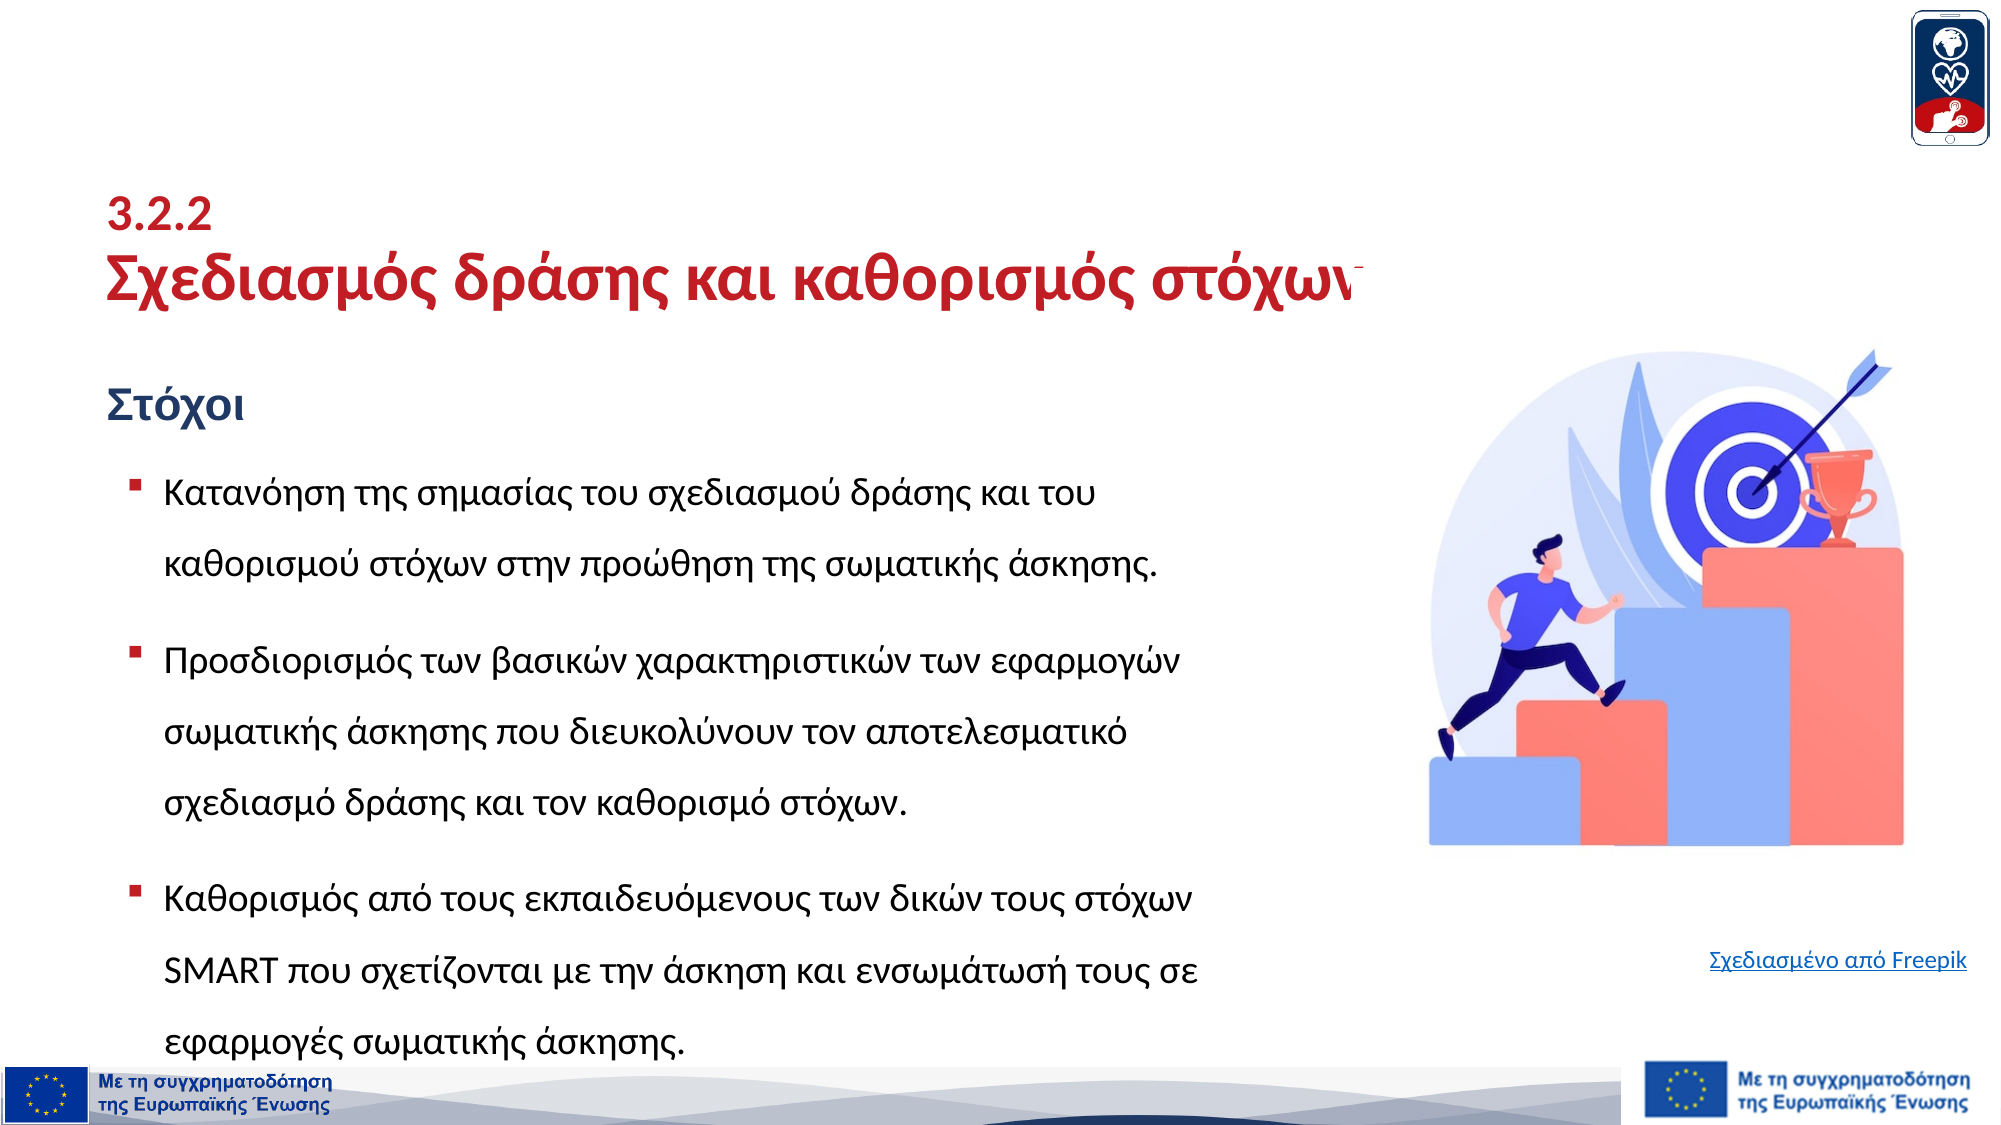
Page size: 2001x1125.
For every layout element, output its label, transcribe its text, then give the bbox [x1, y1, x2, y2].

picture [0, 1043, 2001, 1125]
title 3.2.2 Σχεδιασμός δράσης και καθορισμός στόχων [91, 177, 1817, 324]
list Στόχοι [91, 354, 938, 437]
list Κατανόηση της σημασίας του σχεδιασμού δράσης και του καθορισμού στόχων στην προώθηση της σωματικής άσκησης. Προσδιορισμός των βασικών χαρακτηριστικών των εφαρμογών σωματικής άσκησης που διευκολύνουν τον αποτελεσματικό σχεδιασμό δράσης και τον καθορισμό στόχων. Καθορισμός από τους εκπαιδευόμενους των δικών τους στόχων SMART που σχετίζονται με την άσκηση και ενσωμάτωσή τους σε εφαρμογές σωματικής άσκησης. [111, 434, 1282, 1093]
picture [1911, 10, 1990, 146]
picture [1351, 268, 1982, 927]
text_box Σχεδιασμένο από Freepik [981, 935, 1982, 981]
